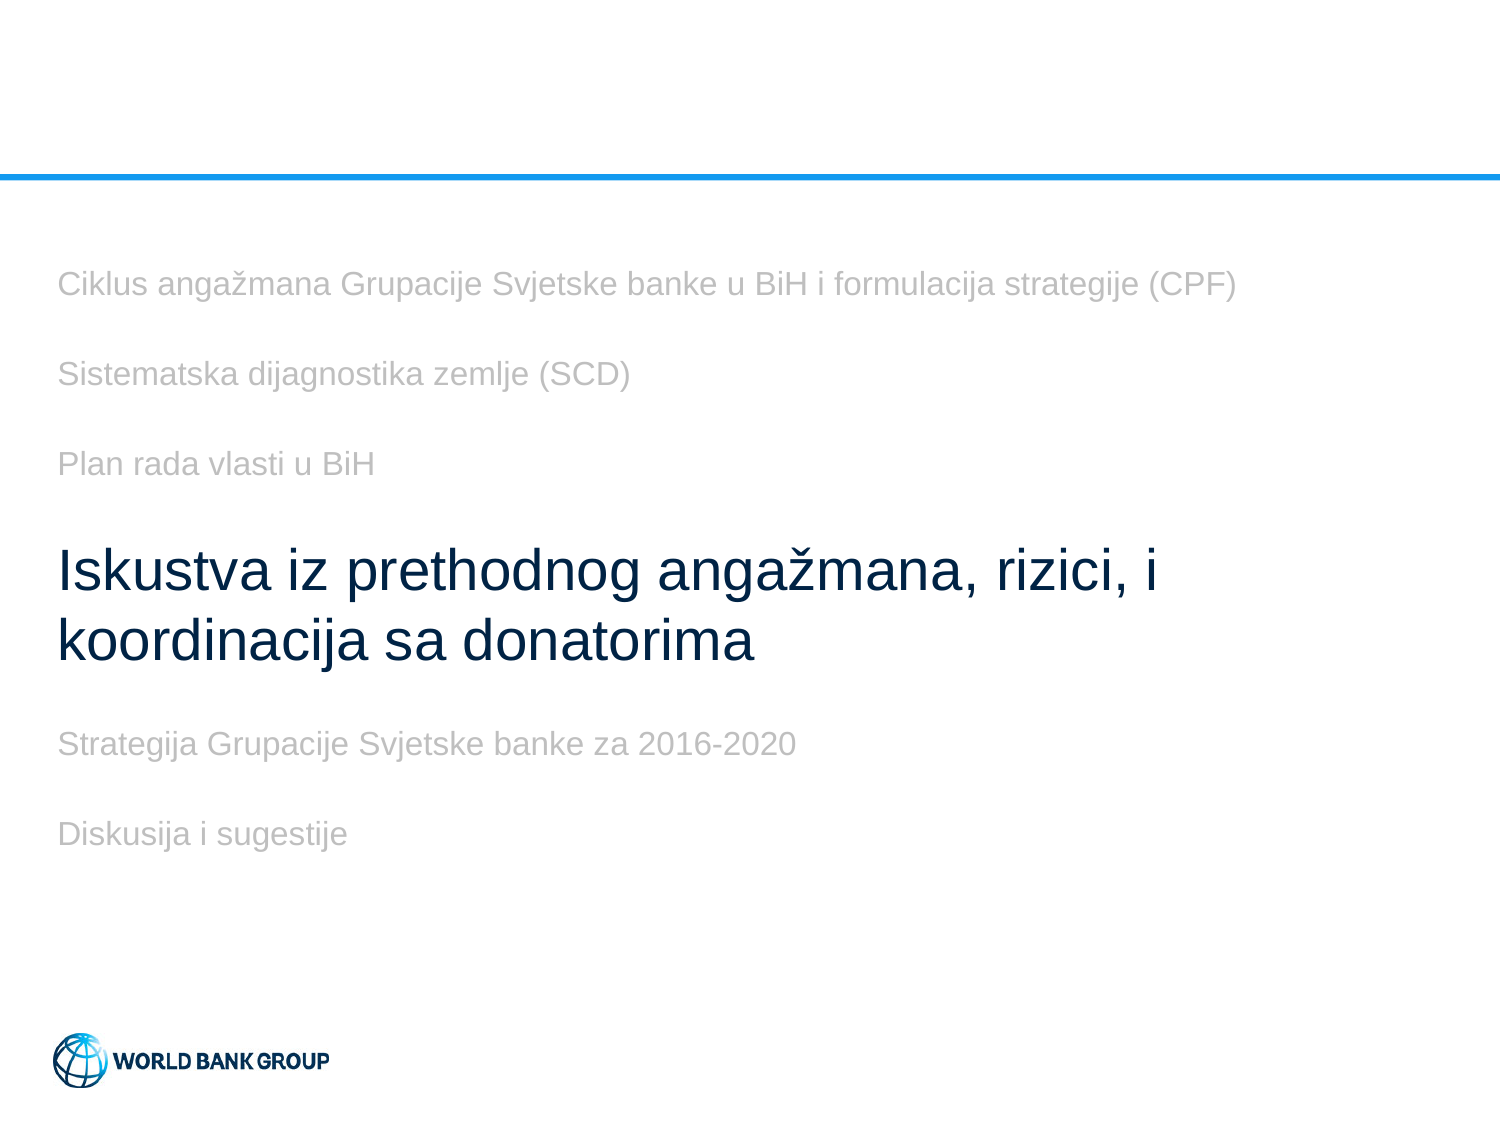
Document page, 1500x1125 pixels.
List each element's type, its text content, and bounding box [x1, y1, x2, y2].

picture [0, 174, 1500, 180]
picture [69, 1043, 79, 1050]
list Ciklus angažmana Grupacije Svjetske banke u BiH i formulacija strategije (CPF) Sistematska dijagnostika zemlje (SCD) Plan rada vlasti u BiH Iskustva iz prethodnog angažmana, rizici, i koordinacija sa donatorima Strategija Grupacije Svjetske banke za 2016-2020 Diskusija i sugestije [57, 262, 1448, 1020]
picture [53, 1033, 329, 1088]
picture [77, 1045, 85, 1055]
